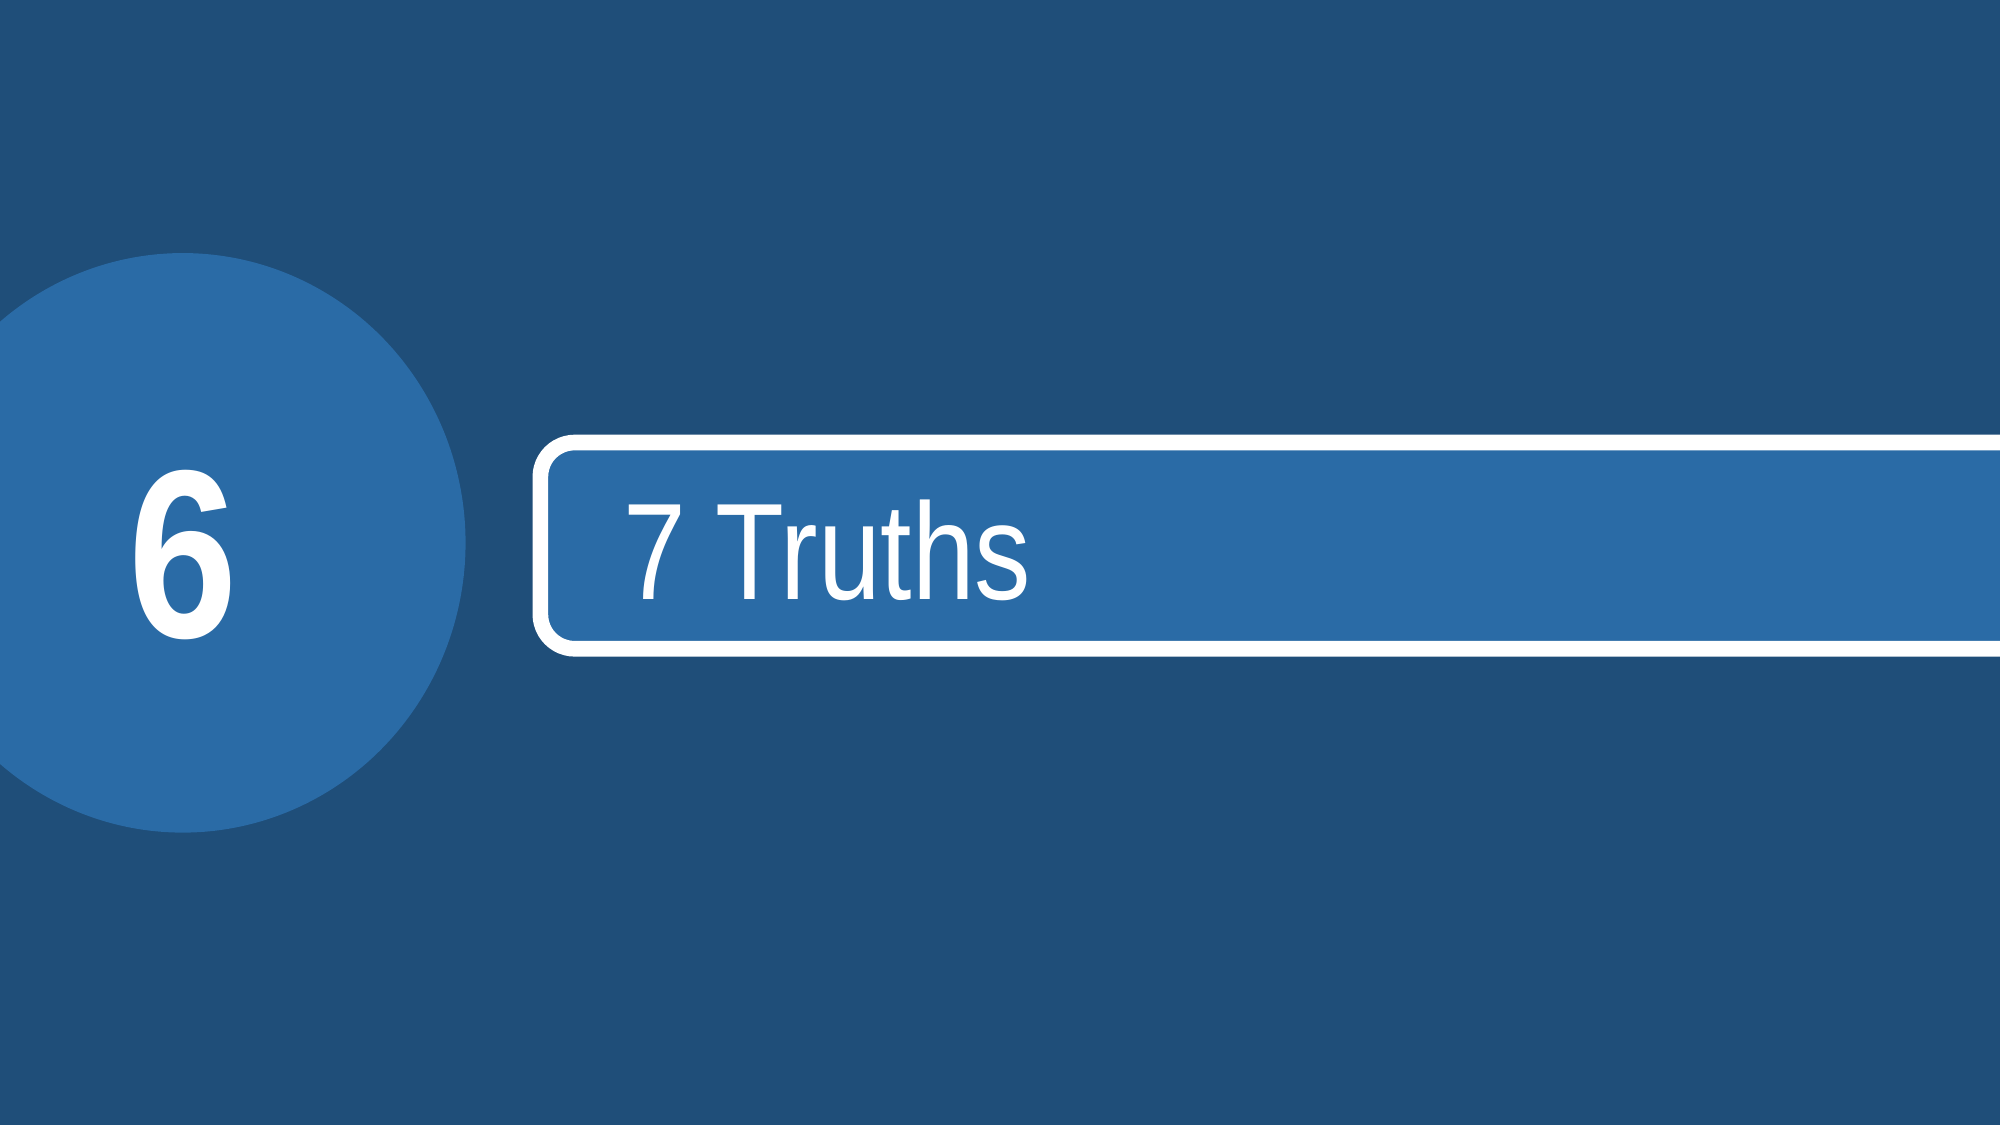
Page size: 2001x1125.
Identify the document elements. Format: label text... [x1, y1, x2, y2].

text_box 7 Truths [609, 454, 1797, 635]
text_box [539, 441, 2000, 650]
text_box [0, 253, 466, 833]
